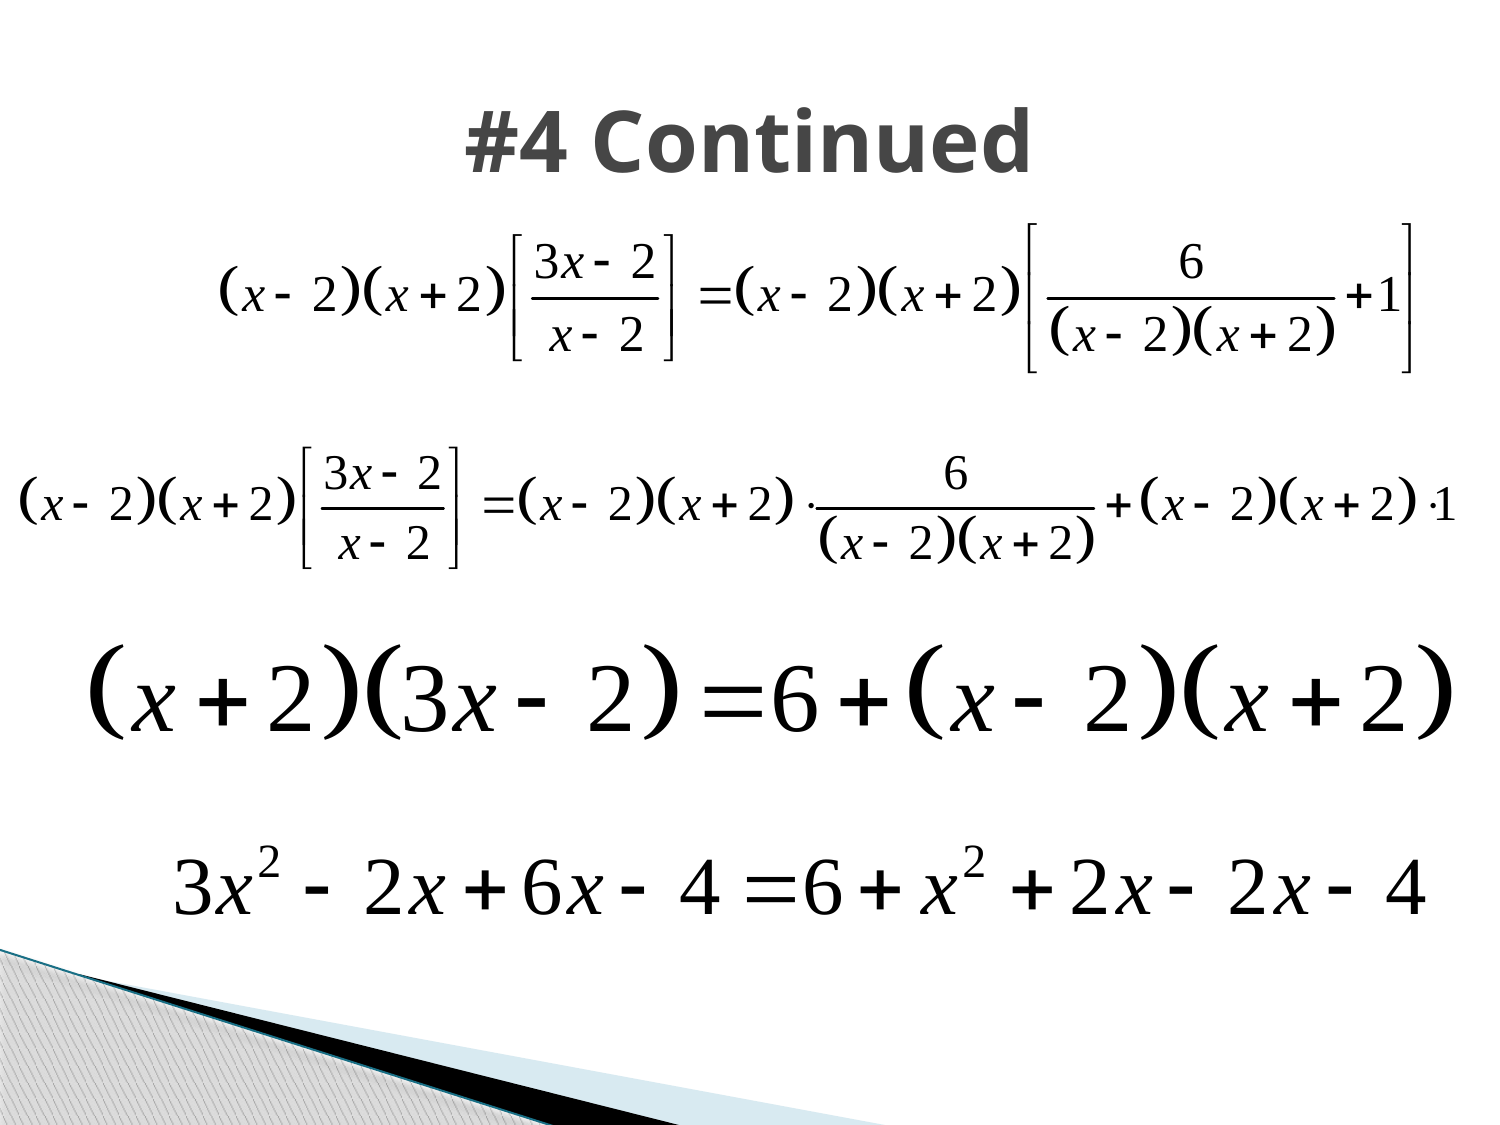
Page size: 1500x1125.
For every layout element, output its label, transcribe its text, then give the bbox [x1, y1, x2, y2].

title #4 Continued [75, 45, 1425, 233]
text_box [162, 824, 1442, 936]
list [212, 212, 1432, 385]
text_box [12, 437, 1463, 588]
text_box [74, 624, 1468, 790]
